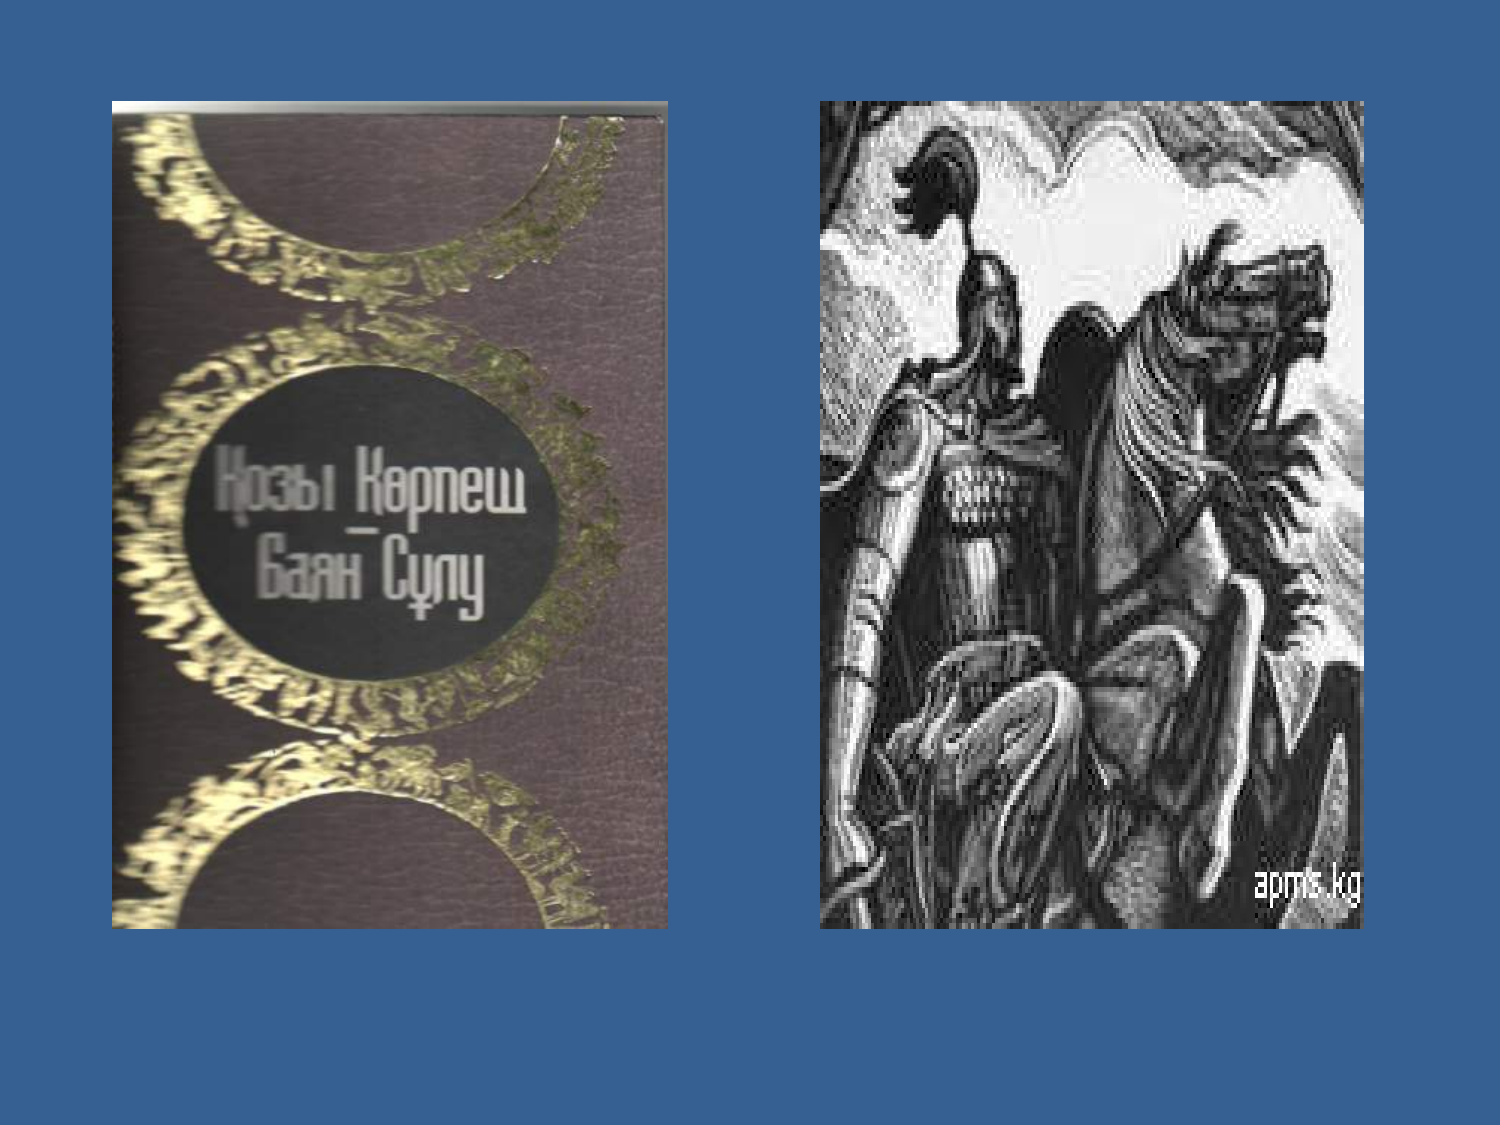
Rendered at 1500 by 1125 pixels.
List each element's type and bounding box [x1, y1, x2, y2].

picture [111, 101, 668, 930]
picture [820, 101, 1365, 930]
